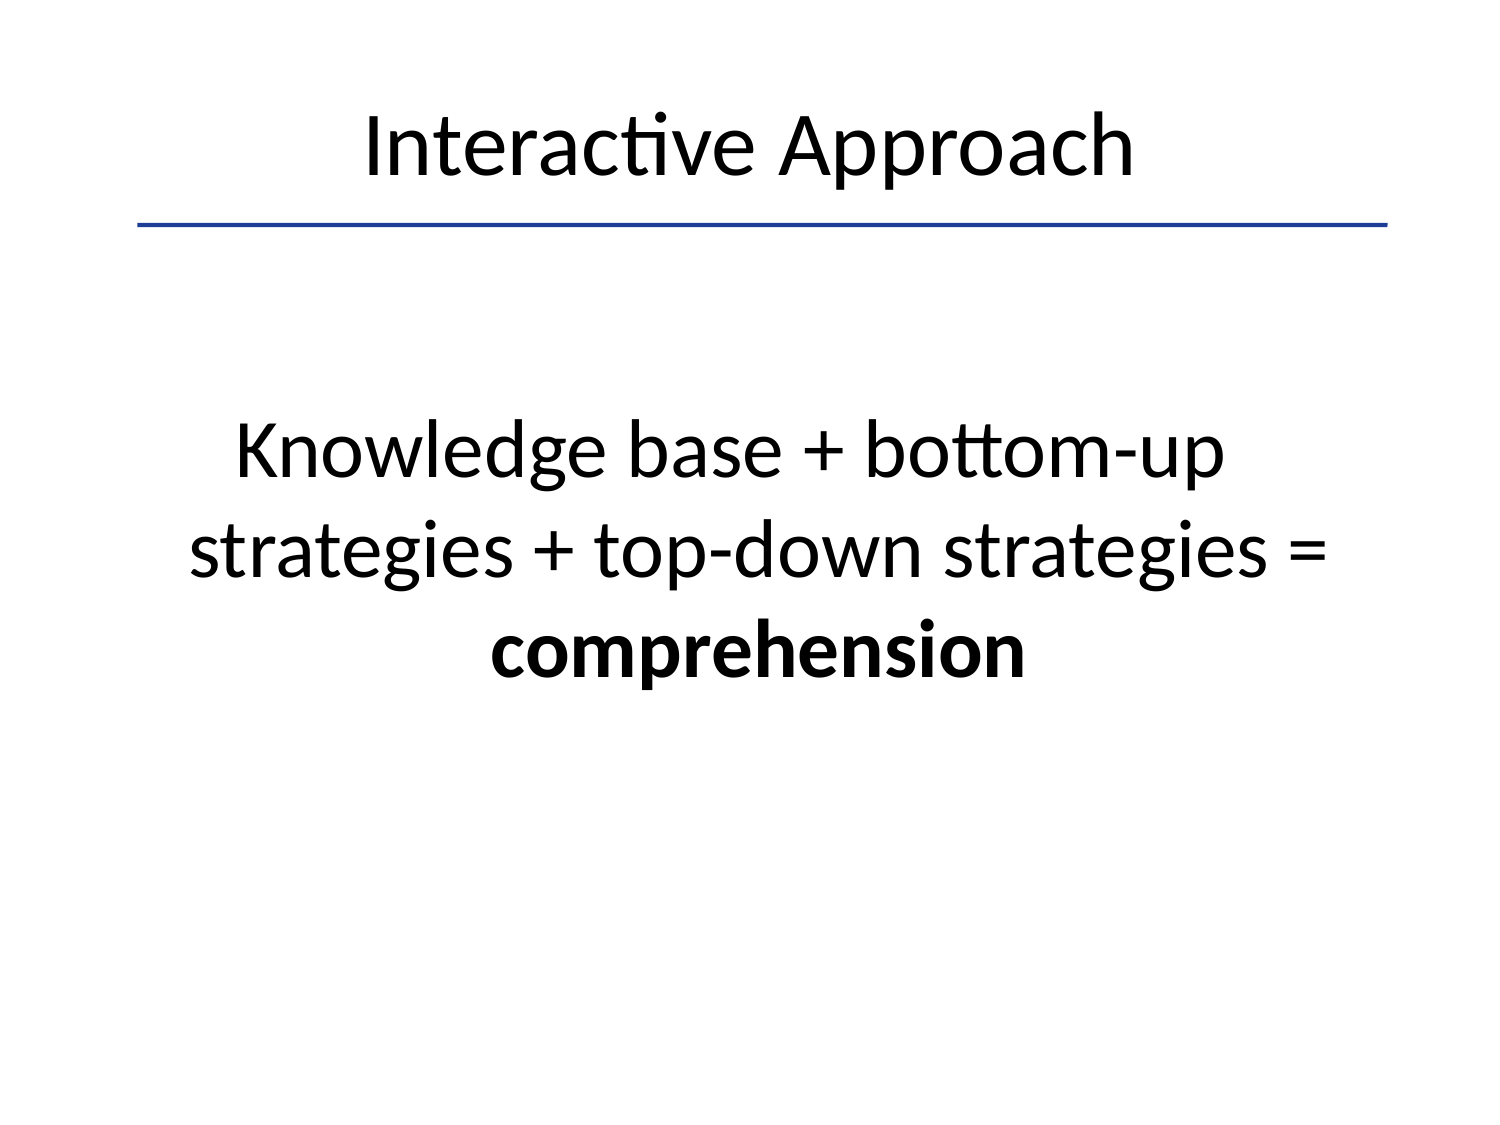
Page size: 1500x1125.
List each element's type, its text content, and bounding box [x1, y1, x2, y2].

list Knowledge base + bottom-up strategies + top-down strategies = comprehension [75, 324, 1388, 1000]
title Interactive Approach [75, 45, 1425, 233]
